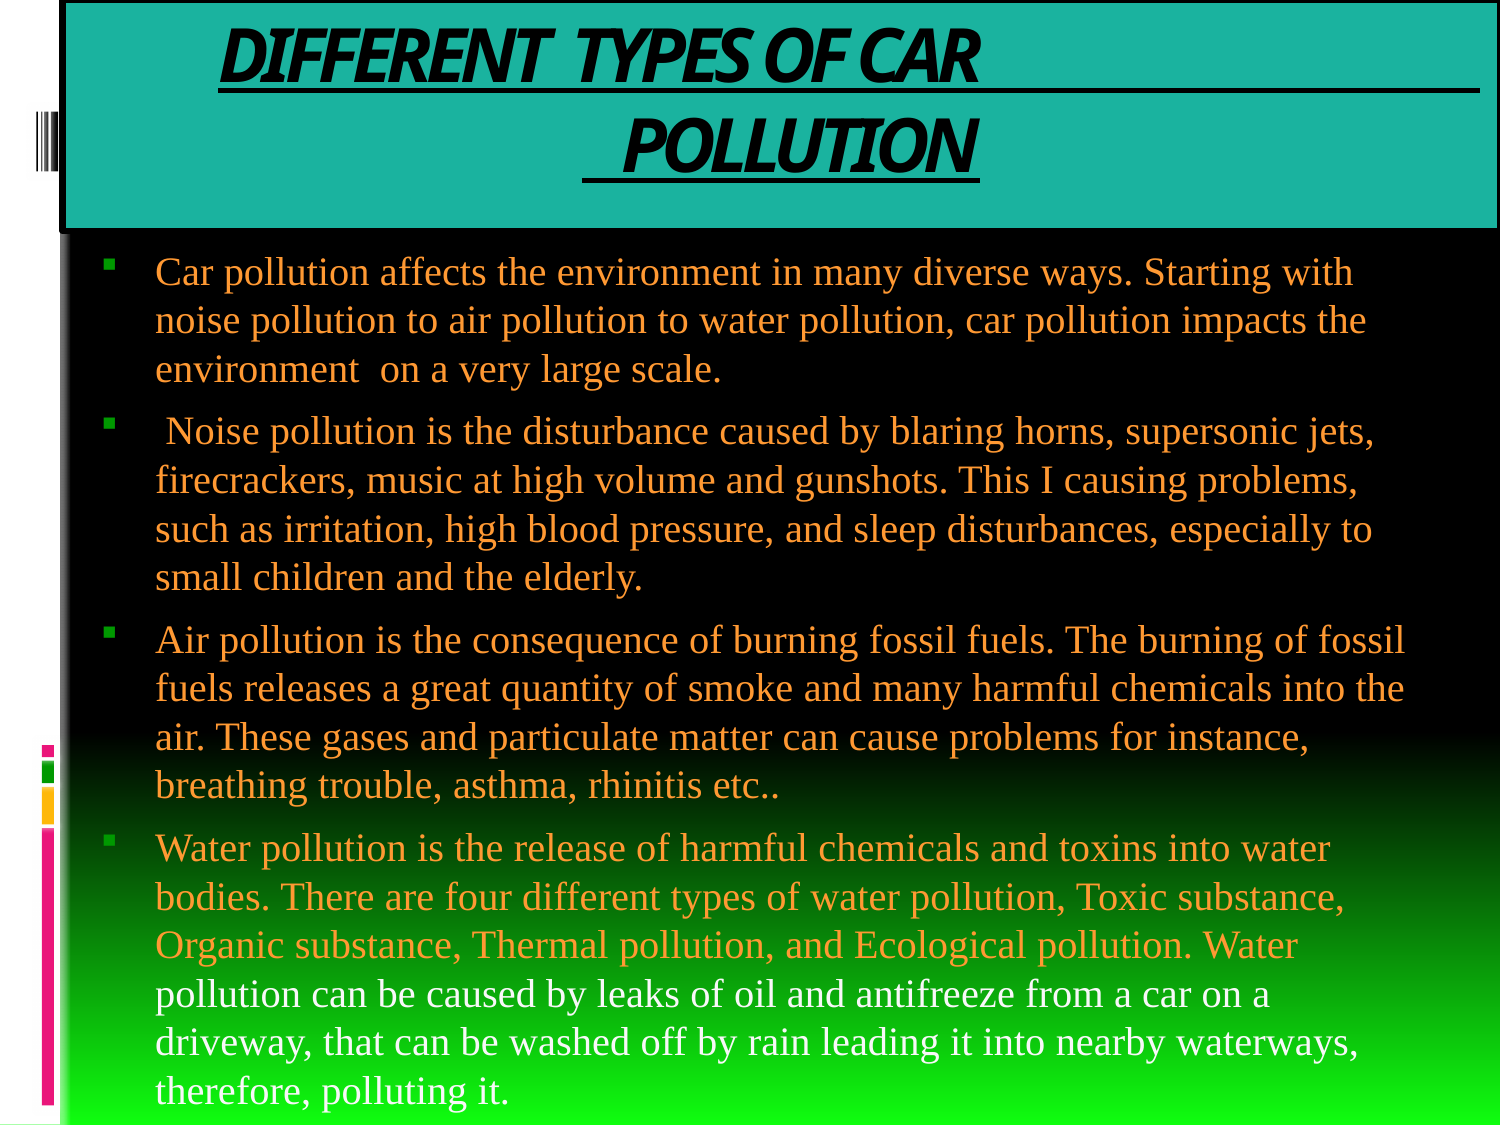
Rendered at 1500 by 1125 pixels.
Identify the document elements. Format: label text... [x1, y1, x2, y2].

list Car pollution affects the environment in many diverse ways. Starting with noise pollution to air pollution to water pollution, car pollution impacts the environment on a very large scale. Noise pollution is the disturbance caused by blaring horns, supersonic jets, firecrackers, music at high volume and gunshots. This I causing problems, such as irritation, high blood pressure, and sleep disturbances, especially to small children and the elderly. Air pollution is the consequence of burning fossil fuels. The burning of fossil fuels releases a great quantity of smoke and many harmful chemicals into the air. These gases and particulate matter can cause problems for instance, breathing trouble, asthma, rhinitis etc.. Water pollution is the release of harmful chemicals and toxins into water bodies. There are four different types of water pollution, Toxic substance, Organic substance, Thermal pollution, and Ecological pollution. Water pollution can be caused by leaks of oil and antifreeze from a car on a driveway, that can be washed off by rain leading it into nearby waterways, therefore, polluting it. [75, 237, 1425, 1125]
title DIFFERENT TYPES OF CAR POLLUTION [59, 0, 1500, 234]
